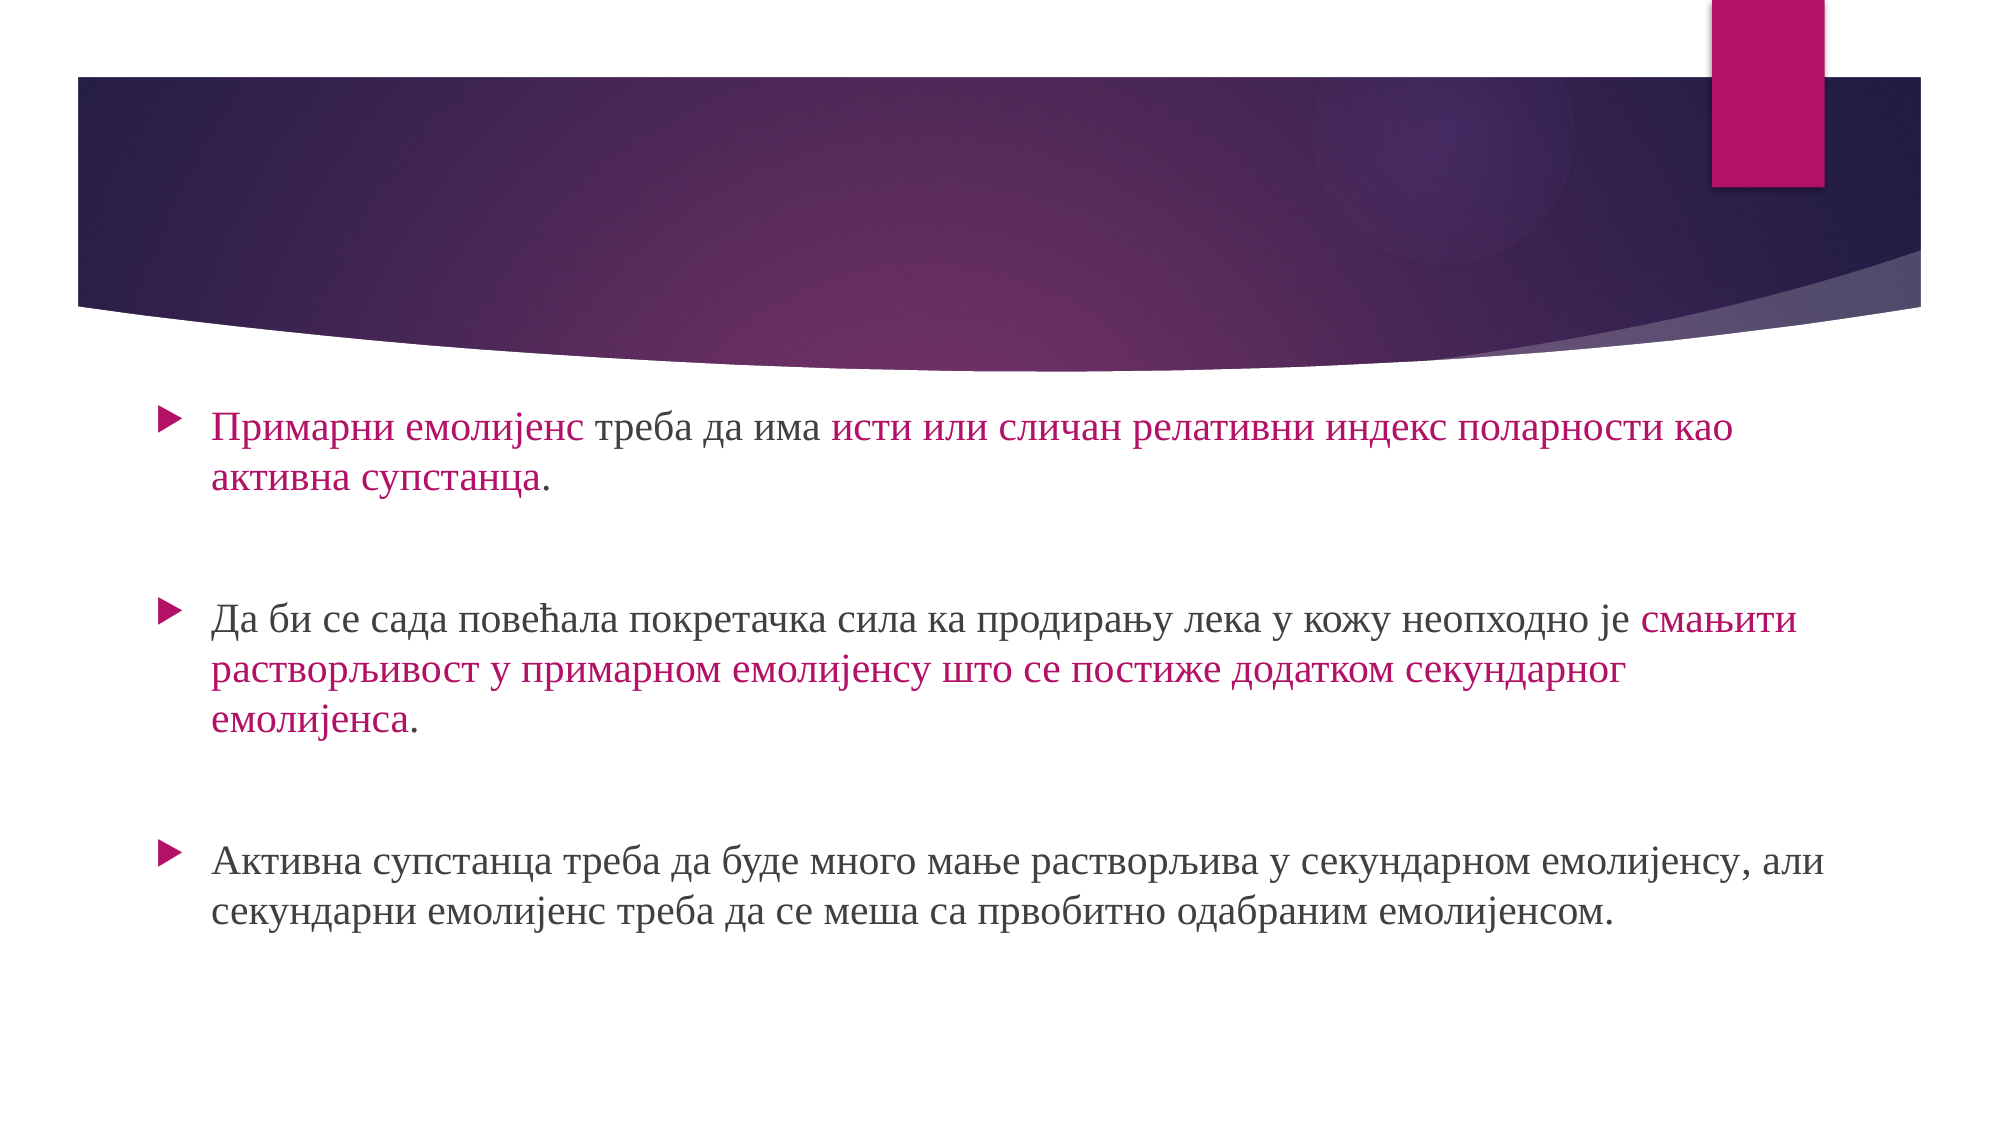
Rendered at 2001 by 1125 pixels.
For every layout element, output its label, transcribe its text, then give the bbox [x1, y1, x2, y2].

list Примарни емолијенс треба да има исти или сличан релативни индекс поларности као активна супстанца. Да би се сада повећала покретачка сила ка продирању лека у кожу неопходно је смањити растворљивост у примарном емолијенсу што се постиже додатком секундарног емолијенса. Активна супстанца треба да буде много мање растворљива у секундарном емолијенсу, али секундарни емолијенс треба да се меша са првобитно одабраним емолијенсом. [139, 391, 1840, 1125]
